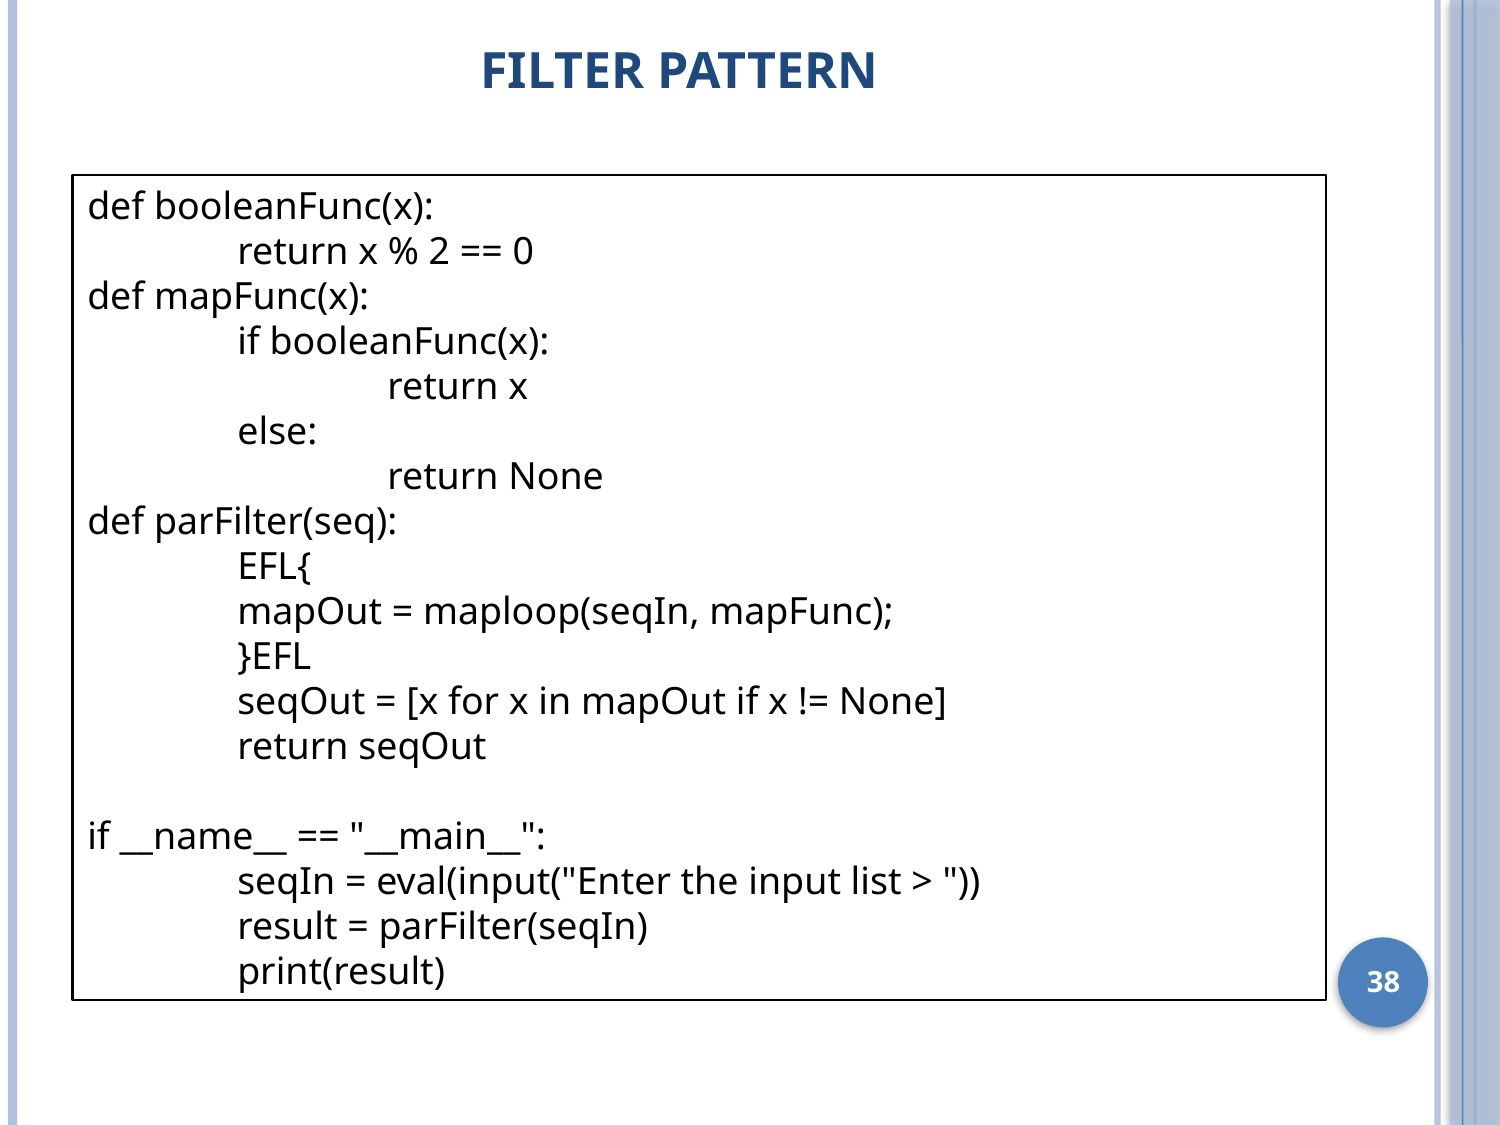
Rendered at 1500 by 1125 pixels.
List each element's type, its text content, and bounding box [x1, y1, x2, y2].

title Filter Pattern [66, 30, 1292, 106]
text_box def booleanFunc(x): return x % 2 == 0 def mapFunc(x): if booleanFunc(x): return x else: return None def parFilter(seq): EFL{ mapOut = maploop(seqIn, mapFunc); }EFL seqOut = [x for x in mapOut if x != None] return seqOut if __name__ == "__main__": seqIn = eval(input("Enter the input list > ")) result = parFilter(seqIn) print(result) [72, 174, 1327, 1000]
slide_number 38 [1333, 940, 1434, 1027]
